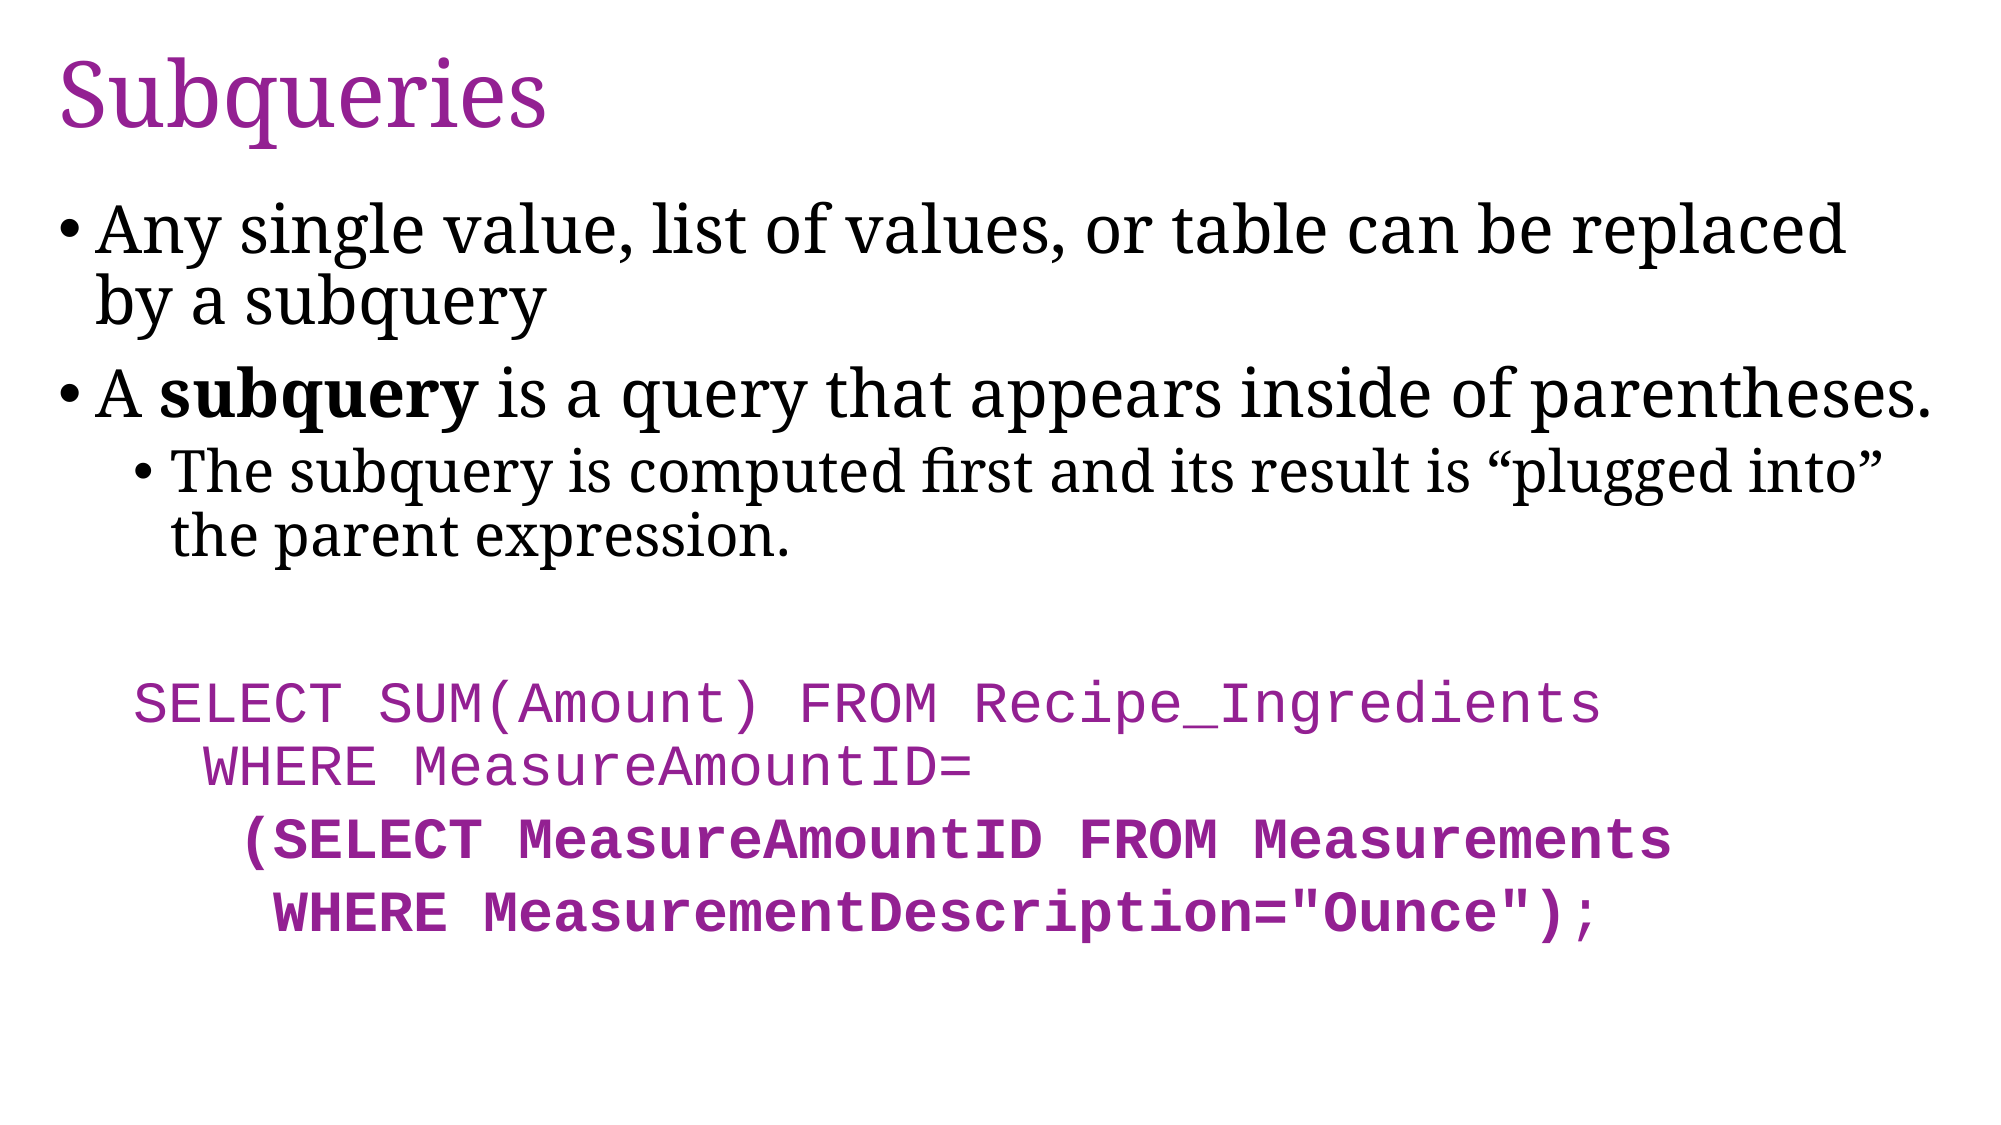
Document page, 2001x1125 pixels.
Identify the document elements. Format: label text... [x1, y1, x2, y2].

title Subqueries [43, 25, 1953, 171]
list Any single value, list of values, or table can be replaced by a subquery A subquery is a query that appears inside of parentheses. The subquery is computed first and its result is “plugged into” the parent expression. SELECT SUM(Amount) FROM Recipe_Ingredients WHERE MeasureAmountID= (SELECT MeasureAmountID FROM Measurements WHERE MeasurementDescription="Ounce"); [43, 188, 1953, 1106]
